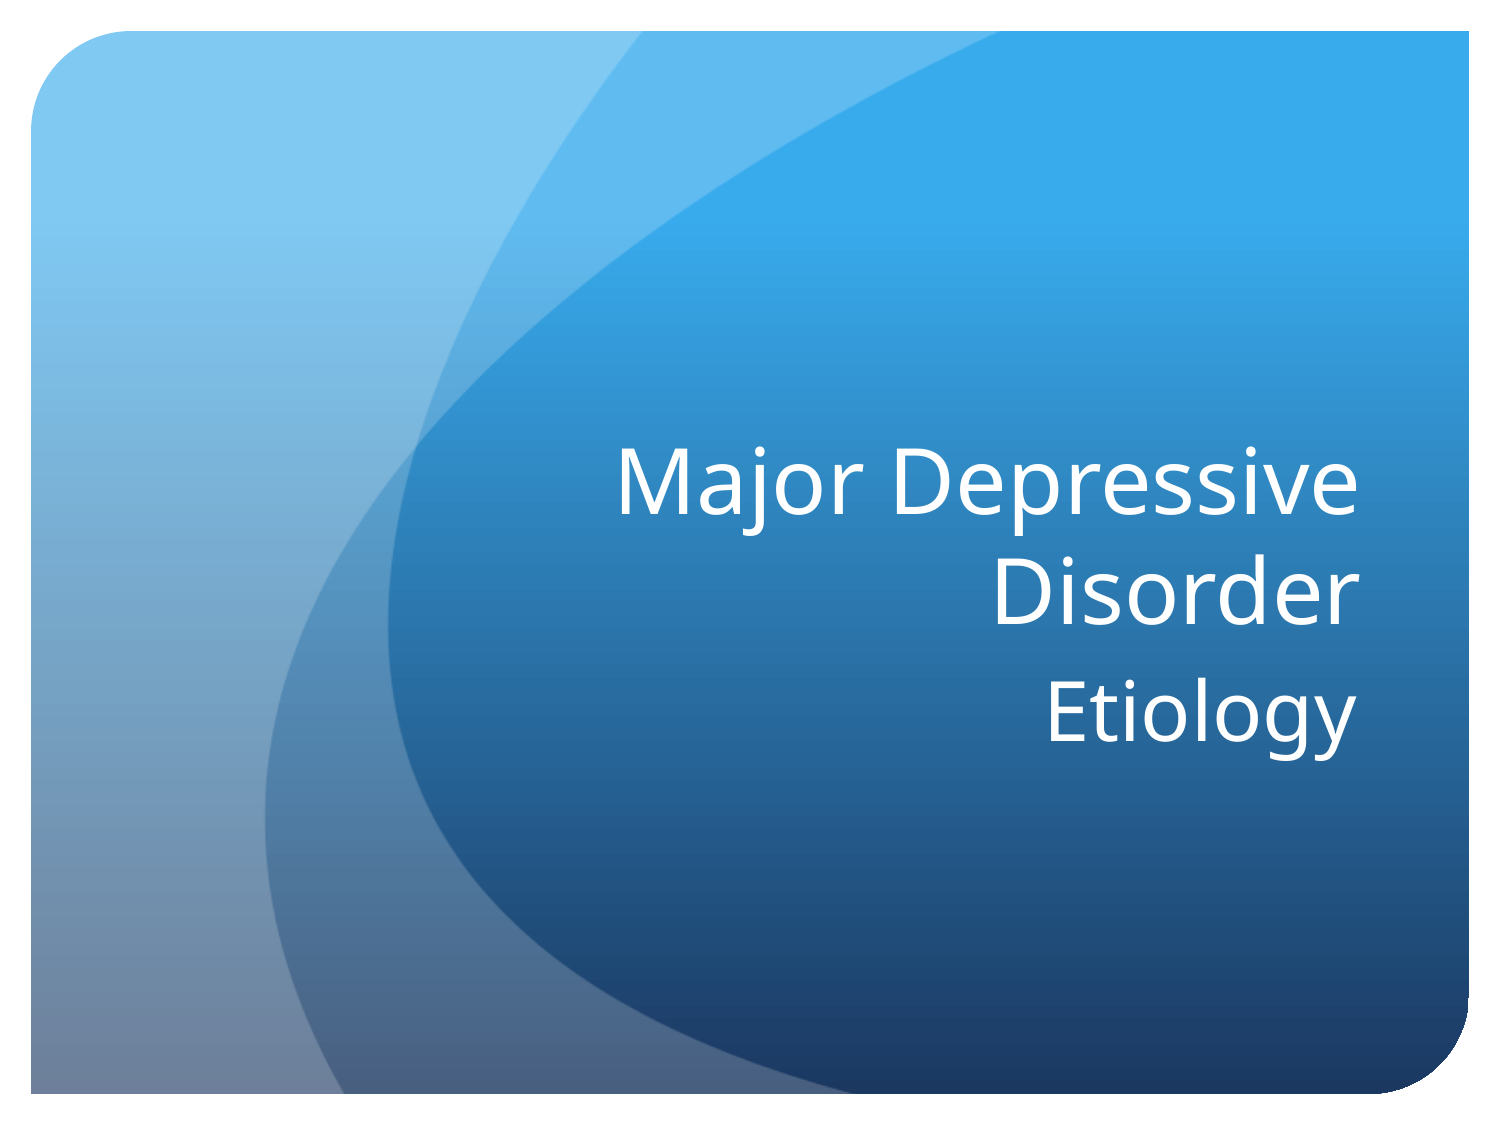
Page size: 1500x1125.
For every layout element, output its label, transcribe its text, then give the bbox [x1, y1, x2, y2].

picture [25, 30, 1474, 1095]
subtitle Etiology [262, 650, 1372, 939]
title Major Depressive Disorder [205, 408, 1378, 650]
